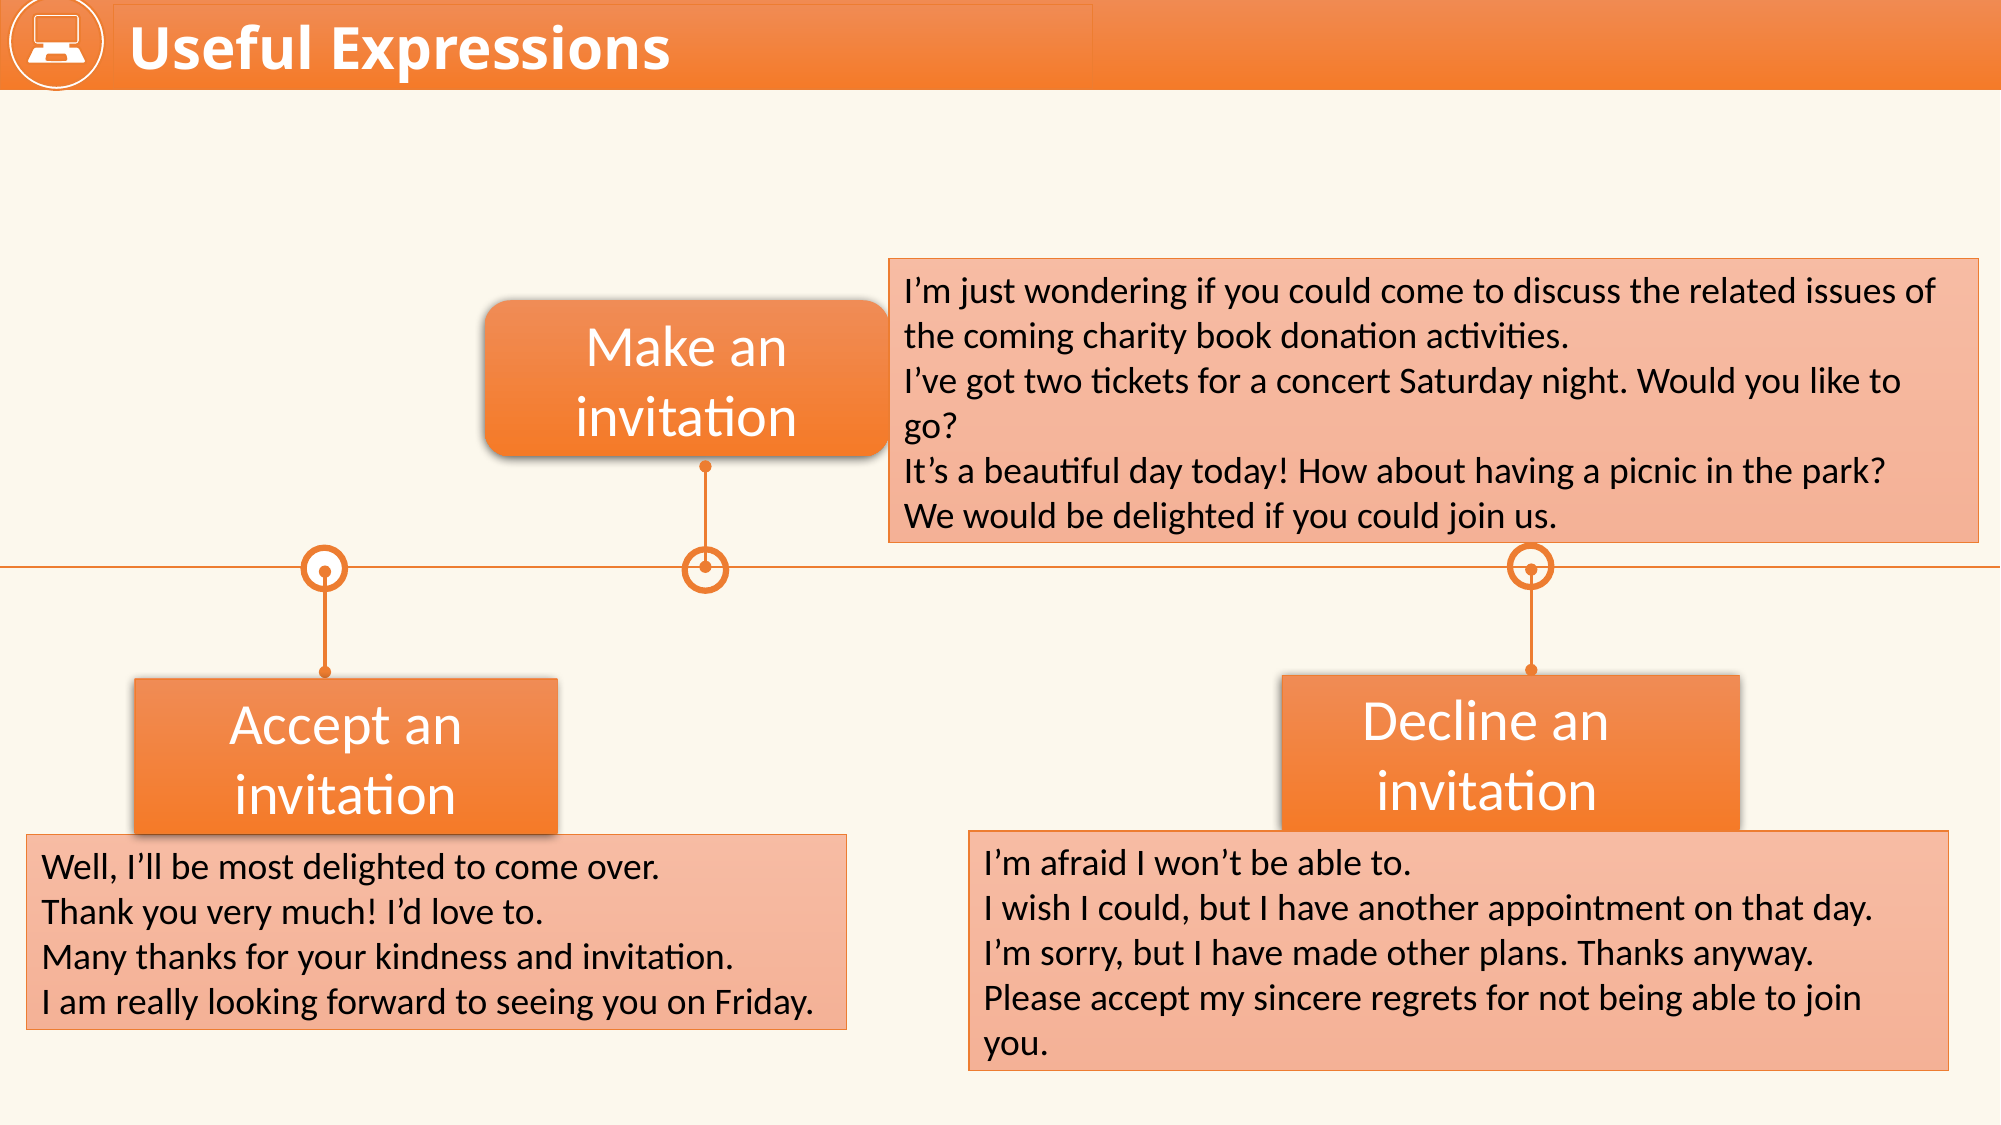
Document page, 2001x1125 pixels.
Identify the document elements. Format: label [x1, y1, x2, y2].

text_box [484, 258, 1979, 499]
text_box [303, 547, 346, 673]
text_box [0, 0, 8, 90]
text_box [105, 0, 2000, 90]
text_box [8, 0, 105, 90]
text_box [968, 674, 1949, 1026]
text_box [26, 678, 847, 1030]
text_box [684, 466, 727, 591]
text_box [1509, 545, 1552, 670]
